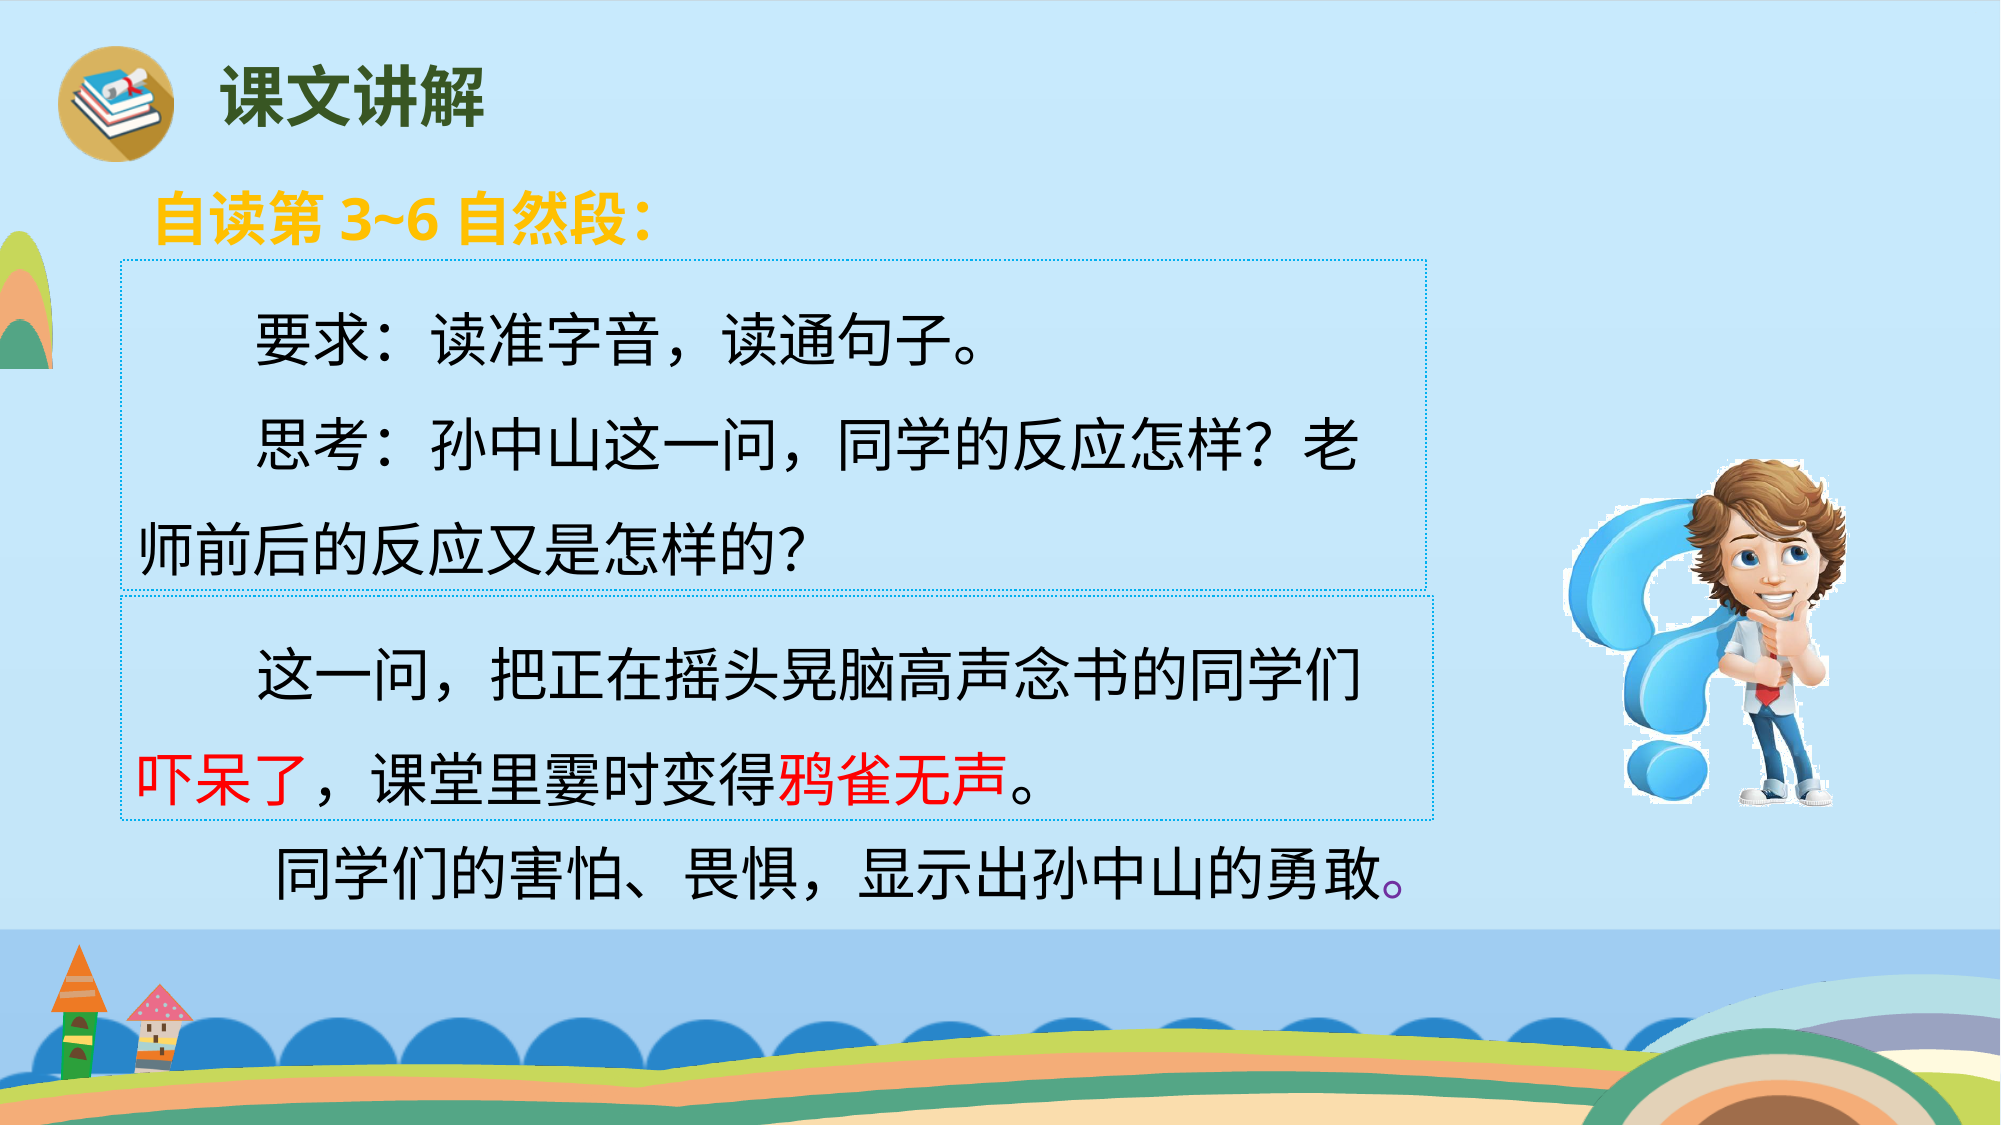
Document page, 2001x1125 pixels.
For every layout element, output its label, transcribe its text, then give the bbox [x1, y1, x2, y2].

text_box 同学们的害怕、畏惧，显示出孙中山的勇敢。 [259, 829, 1473, 915]
text_box 这一问，把正在摇头晃脑高声念书的同学们吓呆了，课堂里霎时变得鸦雀无声。 [121, 595, 1433, 821]
text_box 自读第3~6自然段： [135, 174, 702, 260]
text_box 课文讲解 [203, 47, 502, 143]
picture [0, 0, 2001, 1125]
text_box 要求：读准字音，读通句子。 思考：孙中山这一问，同学的反应怎样？老师前后的反应又是怎样的？ [121, 260, 1426, 591]
